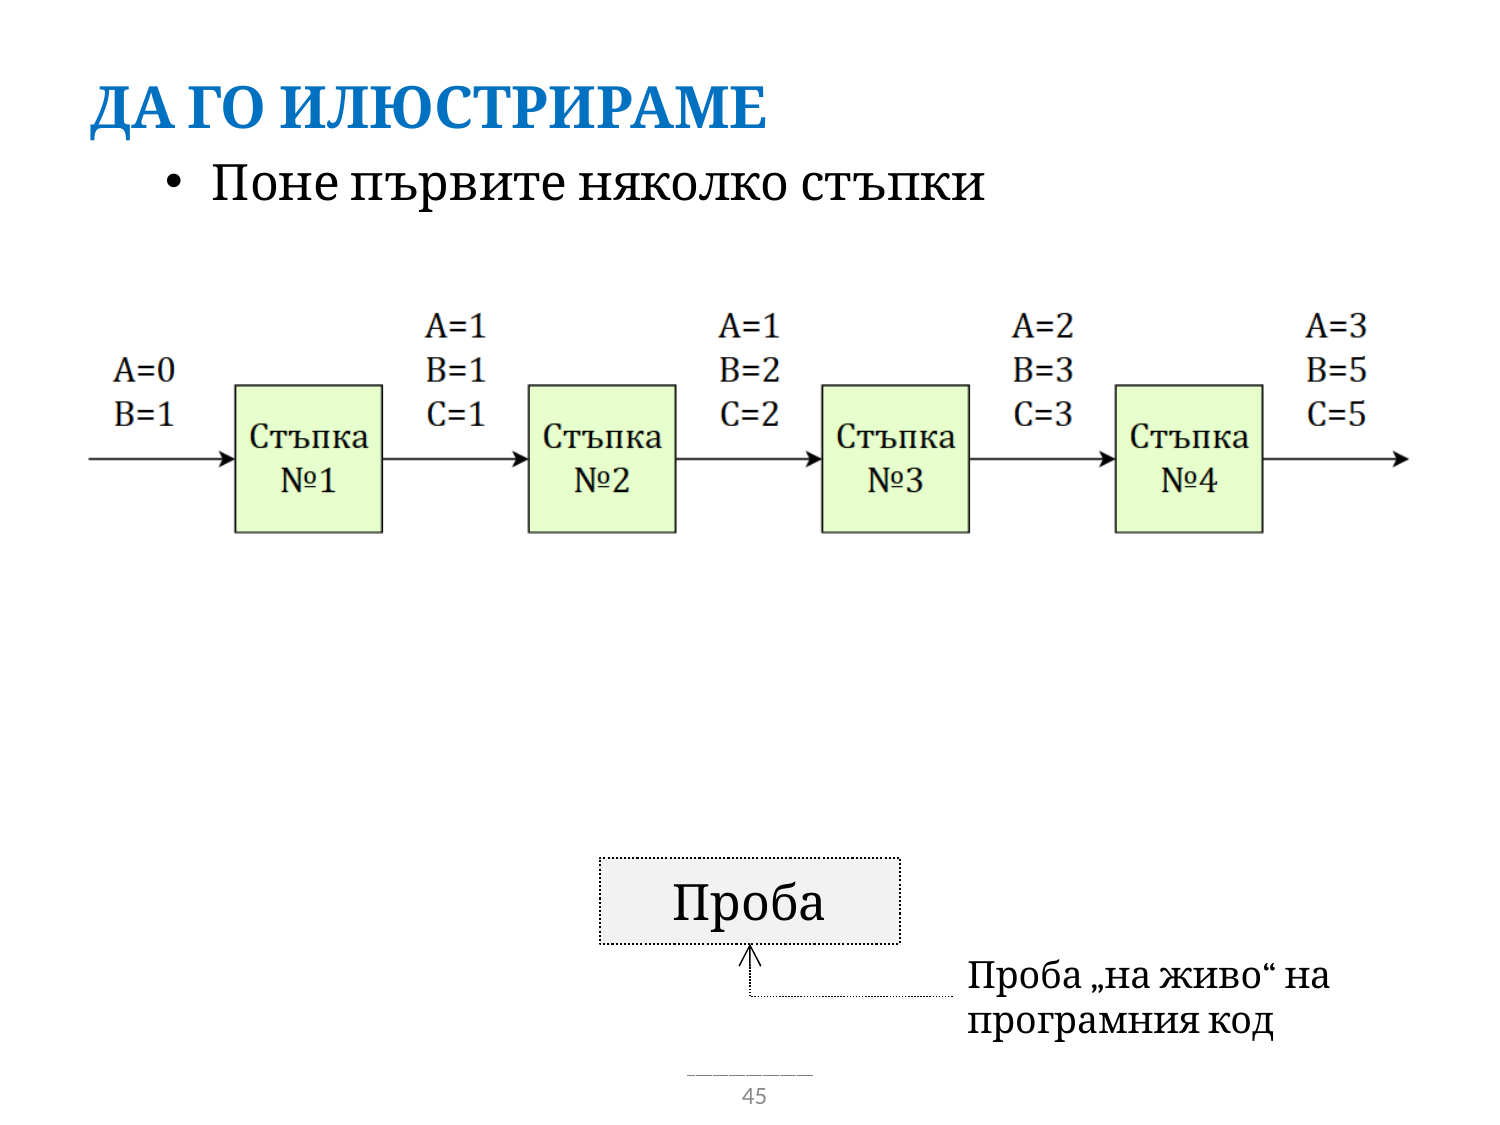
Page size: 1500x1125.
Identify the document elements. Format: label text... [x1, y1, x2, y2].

picture [74, 237, 1426, 534]
text_box Проба [598, 855, 902, 946]
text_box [749, 943, 953, 998]
list Да го илюстрираме Поне първите няколко стъпки [75, 62, 1450, 1063]
slide_number 45 [579, 1065, 930, 1125]
text_box Проба „на живо“ на програмния код [952, 943, 1400, 1049]
